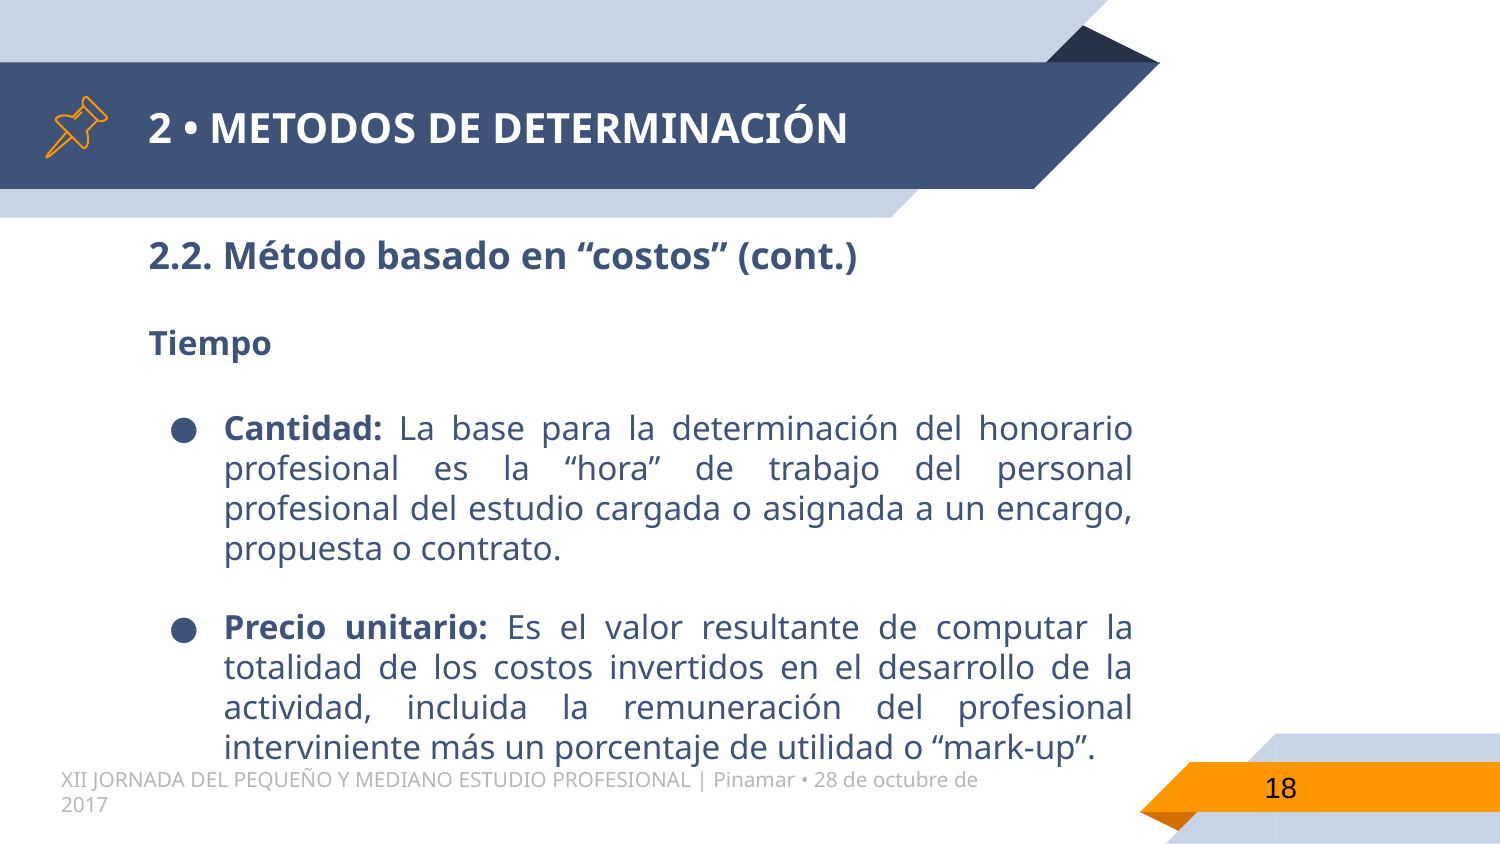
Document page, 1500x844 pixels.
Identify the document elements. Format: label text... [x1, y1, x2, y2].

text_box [46, 96, 108, 158]
title 2 • METODOS DE DETERMINACIÓN [133, 64, 1035, 190]
slide_number 18 [1249, 760, 1494, 813]
text_box 2.2. Método basado en “costos” (cont.) Tiempo Cantidad: La base para la determinación del honorario profesional es la “hora” de trabajo del personal profesional del estudio cargada o asignada a un encargo, propuesta o contrato. Precio unitario: Es el valor resultante de computar la totalidad de los costos invertidos en el desarrollo de la actividad, incluida la remuneración del profesional interviniente más un porcentaje de utilidad o “mark-up”. [133, 217, 1150, 761]
